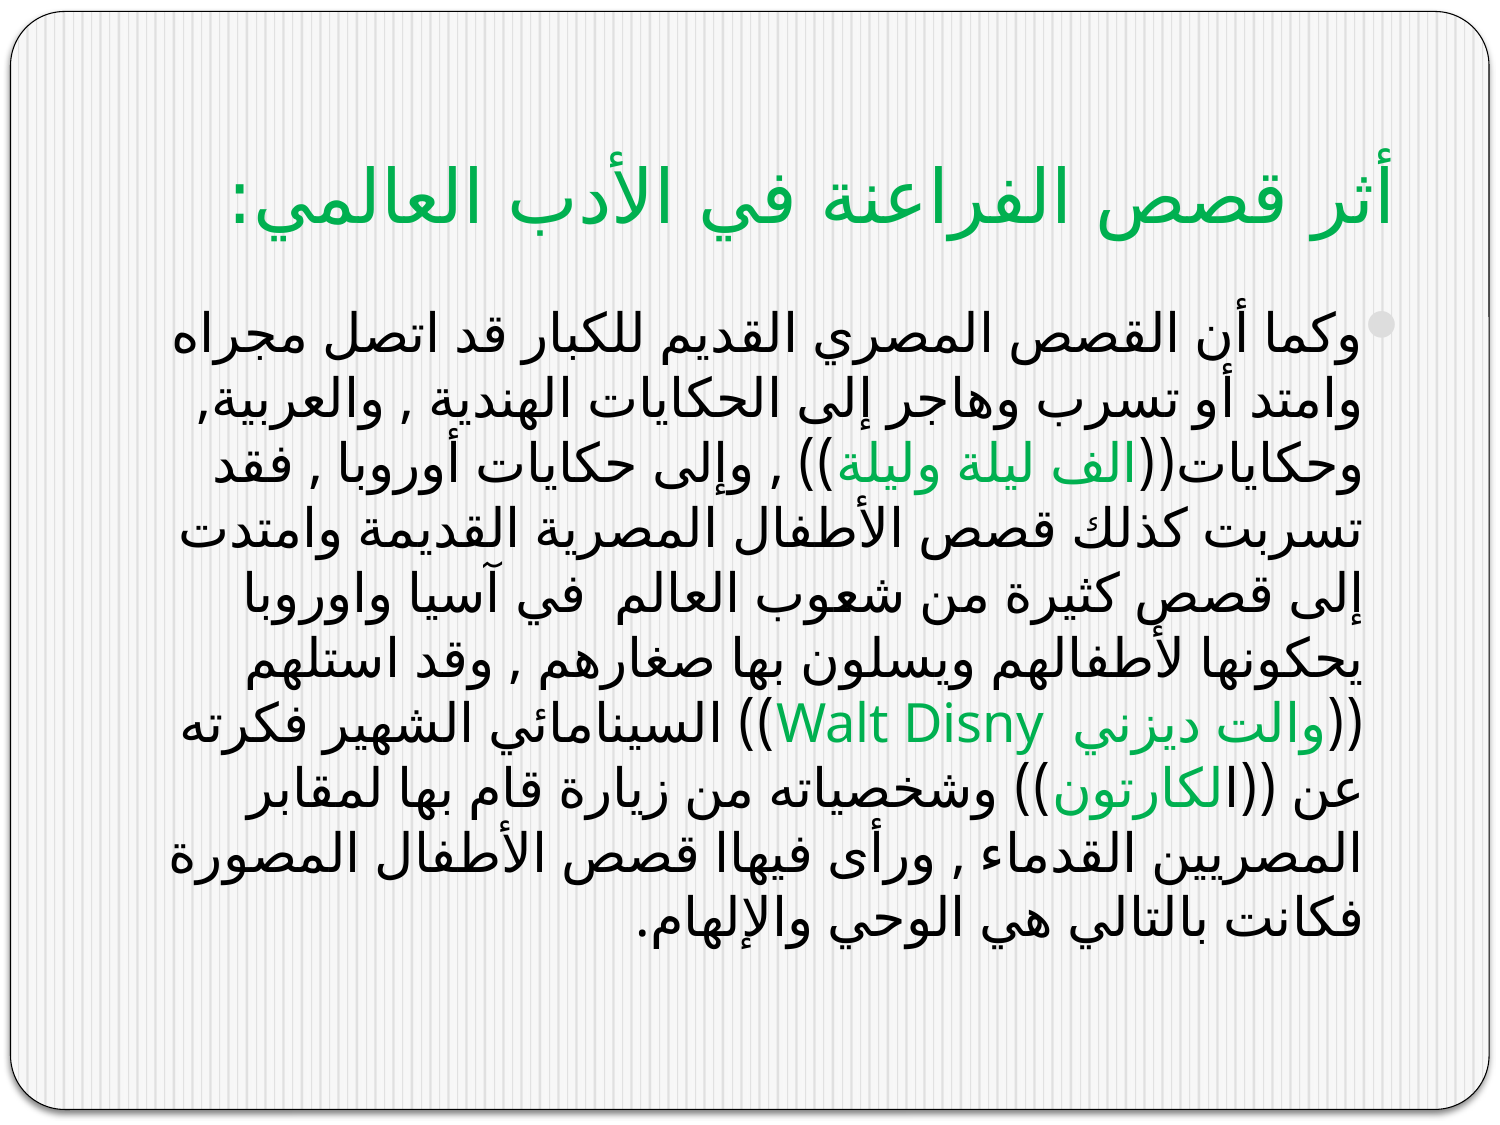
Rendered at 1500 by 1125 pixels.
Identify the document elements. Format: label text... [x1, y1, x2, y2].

list وكما أن القصص المصري القديم للكبار قد اتصل مجراه وامتد أو تسرب وهاجر إلى الحكايات الهندية , والعربية, وحكايات((الف ليلة وليلة)) , وإلى حكايات أوروبا , فقد تسربت كذلك قصص الأطفال المصرية القديمة وامتدت إلى قصص كثيرة من شعوب العالم في آسيا واوروبا يحكونها لأطفالهم ويسلون بها صغارهم , وقد استلهم ((والت ديزني Walt Disny)) السينامائي الشهير فكرته عن ((الكارتون)) وشخصياته من زيارة قام بها لمقابر المصريين القدماء , ورأى فيهاا قصص الأطفال المصورة فكانت بالتالي هي الوحي والإلهام. [150, 290, 1425, 988]
title أثر قصص الفراعنة في الأدب العالمي: [135, 66, 1411, 254]
